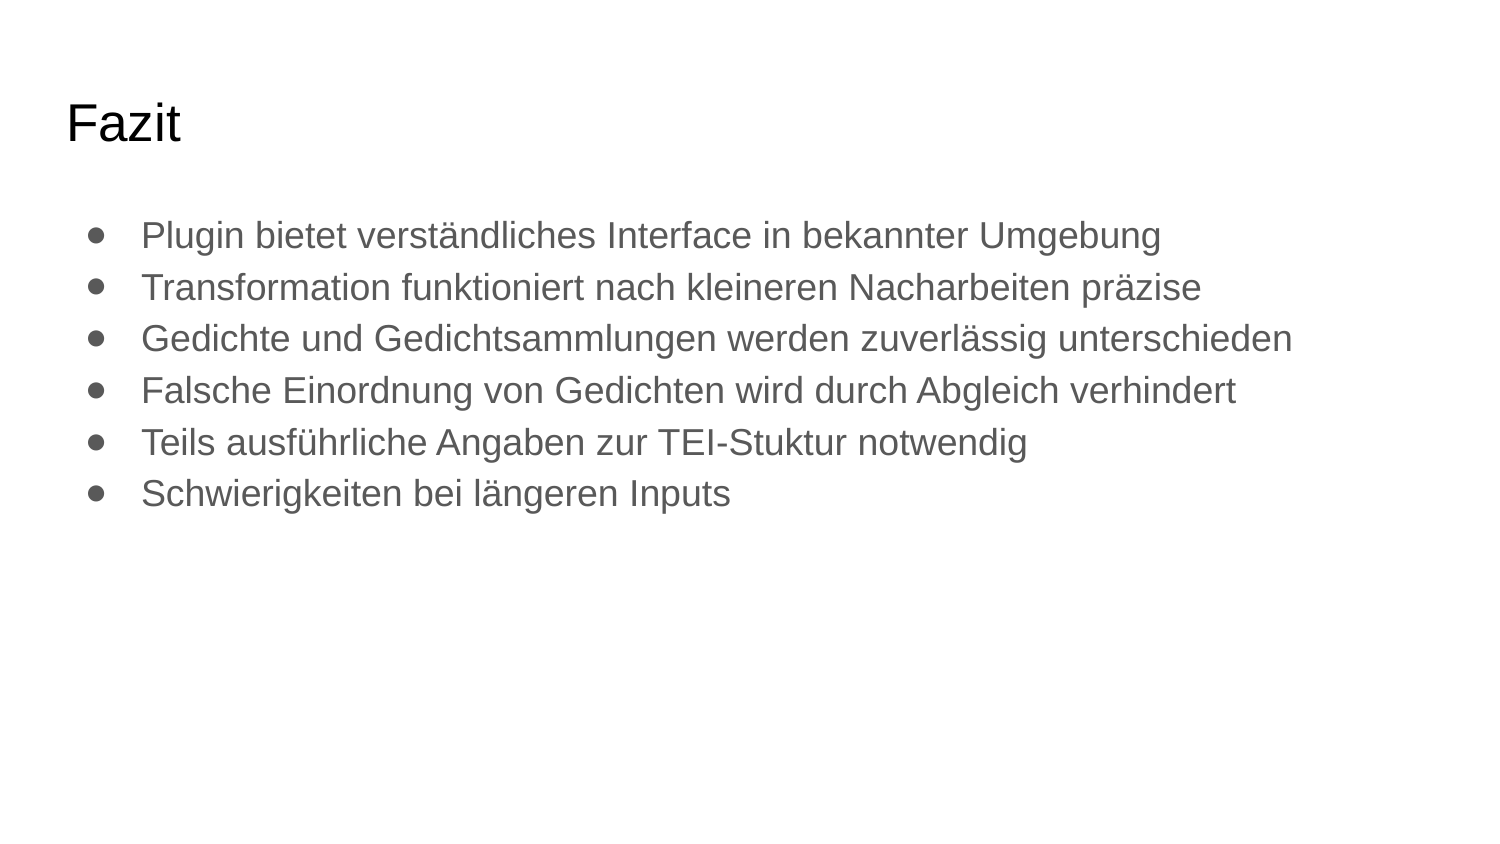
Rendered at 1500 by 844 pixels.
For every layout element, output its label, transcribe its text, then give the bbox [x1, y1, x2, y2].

title Fazit [51, 72, 1449, 167]
list Plugin bietet verständliches Interface in bekannter Umgebung Transformation funktioniert nach kleineren Nacharbeiten präzise Gedichte und Gedichtsammlungen werden zuverlässig unterschieden Falsche Einordnung von Gedichten wird durch Abgleich verhindert Teils ausführliche Angaben zur TEI-Stuktur notwendig Schwierigkeiten bei längeren Inputs [51, 189, 1449, 750]
